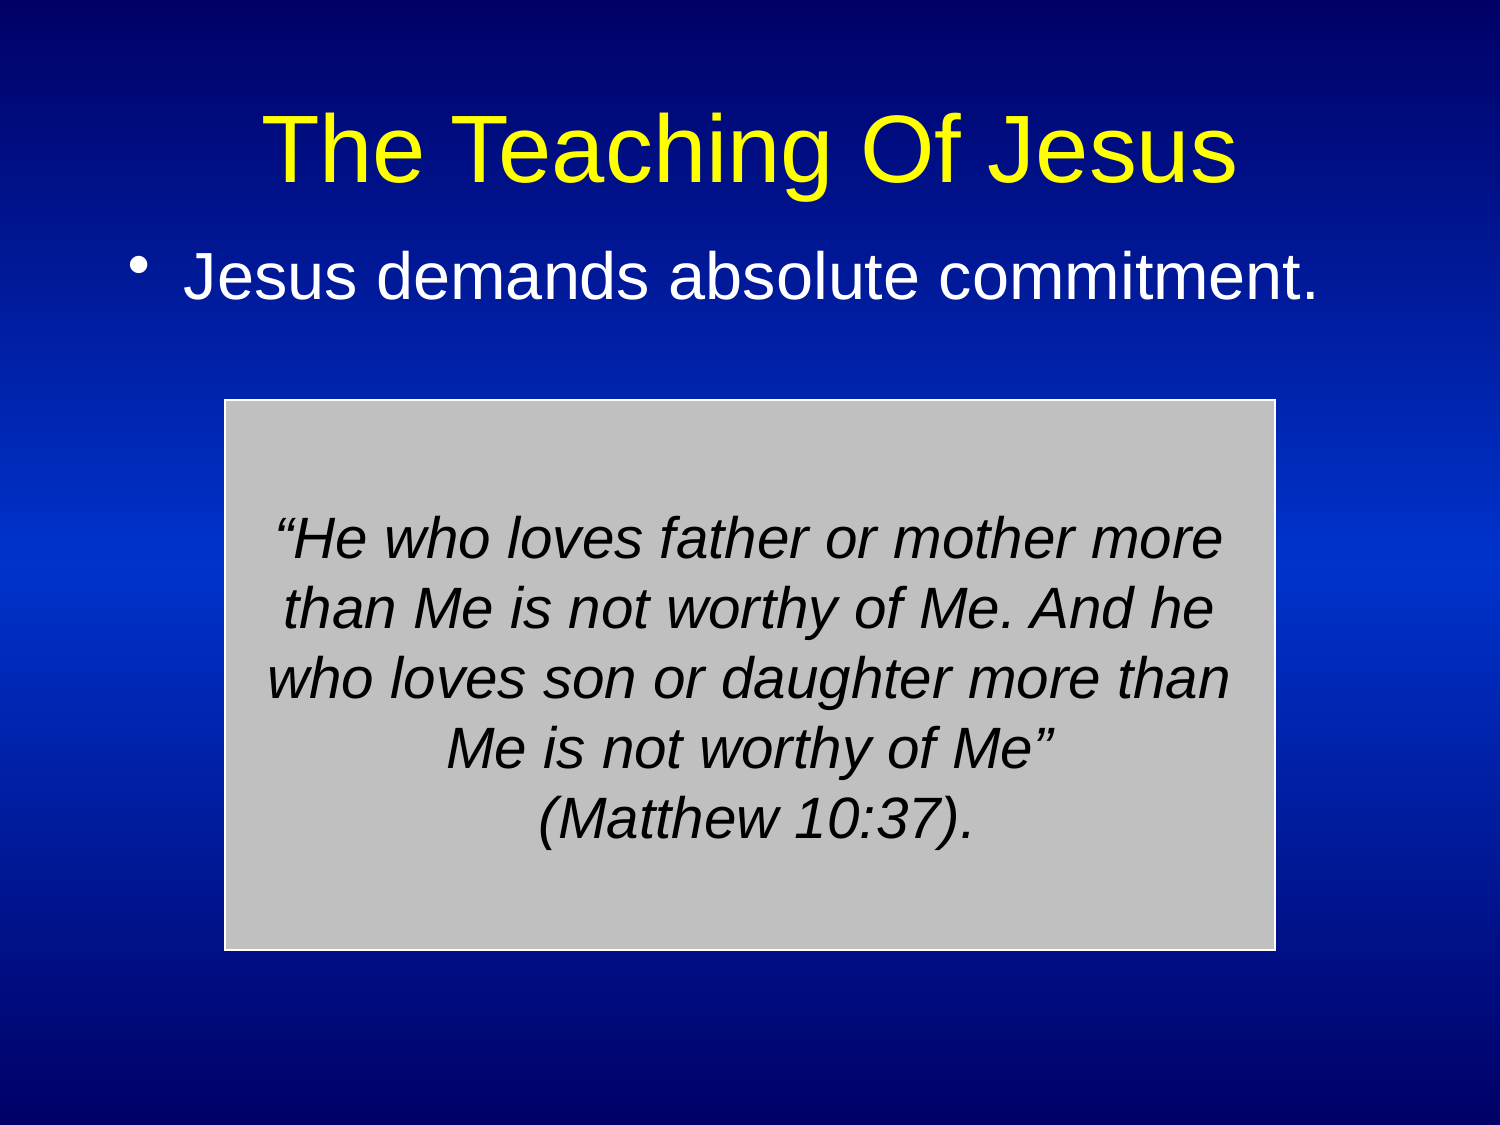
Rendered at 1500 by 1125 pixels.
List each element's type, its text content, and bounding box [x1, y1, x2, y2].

title The Teaching Of Jesus [37, 50, 1463, 238]
list Jesus demands absolute commitment. [112, 224, 1463, 350]
text_box “He who loves father or mother more than Me is not worthy of Me. And he who loves son or daughter more than Me is not worthy of Me” (Matthew 10:37). [224, 399, 1275, 950]
